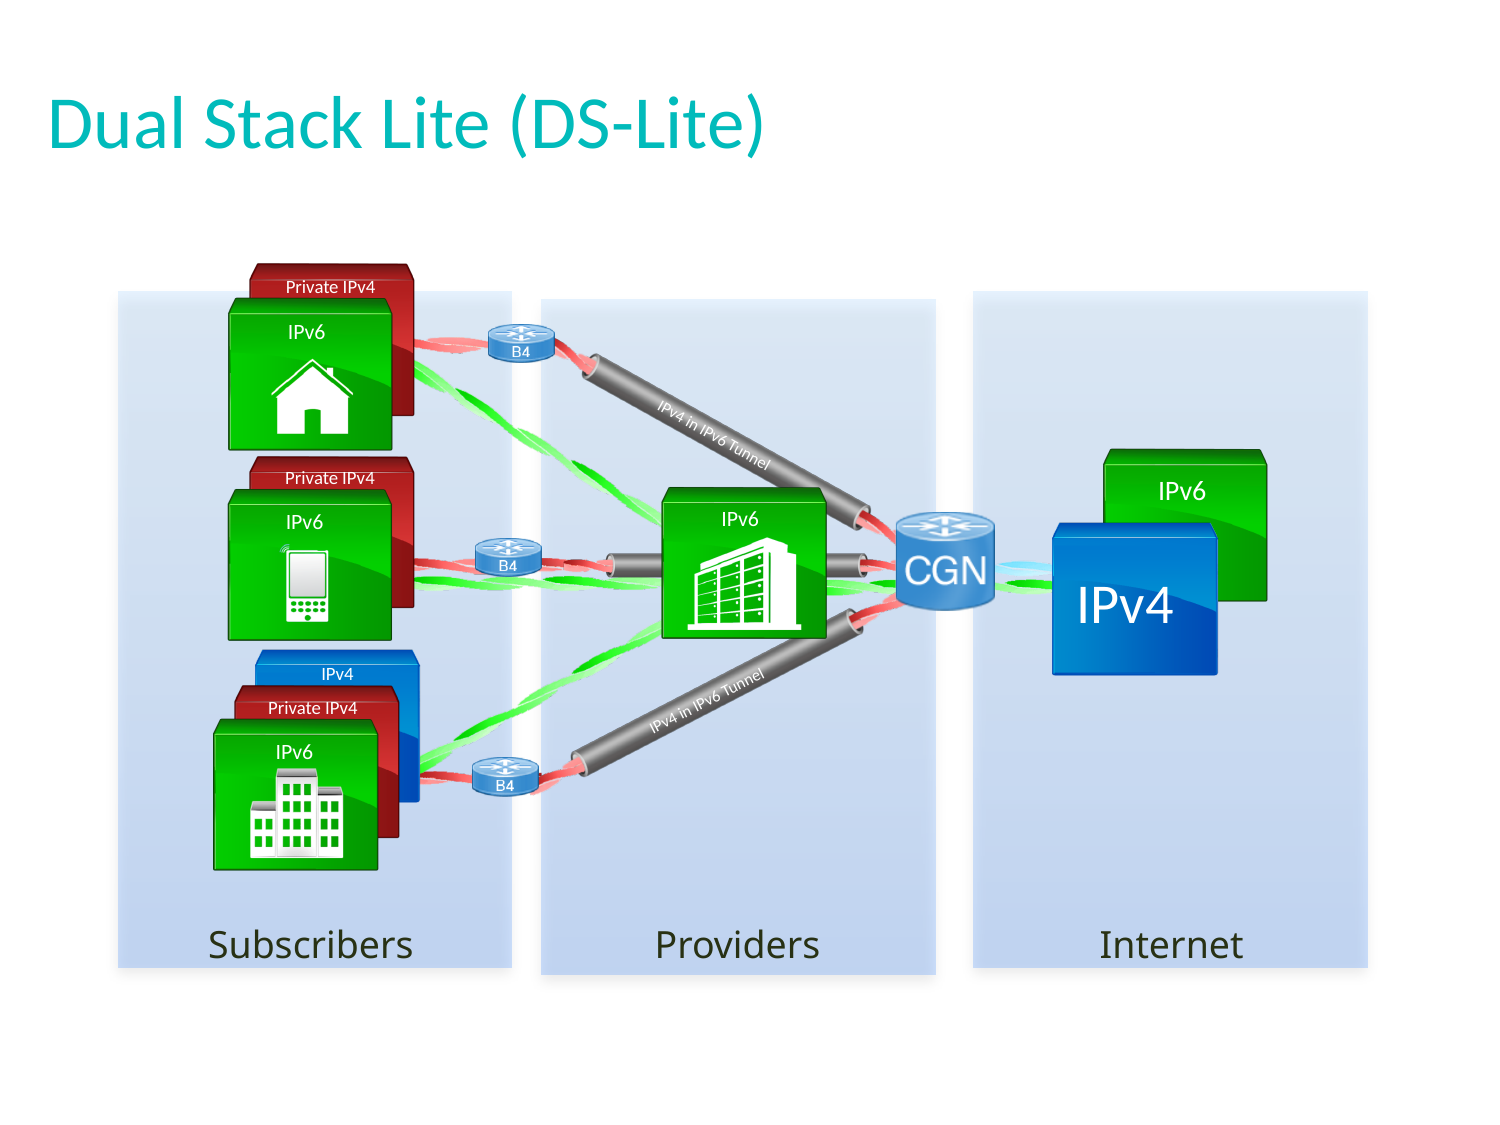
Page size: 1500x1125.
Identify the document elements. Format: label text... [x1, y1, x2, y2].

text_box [117, 291, 1368, 976]
picture [220, 261, 1274, 677]
title Dual Stack Lite (DS-Lite) [37, 75, 1446, 179]
picture [207, 647, 941, 873]
